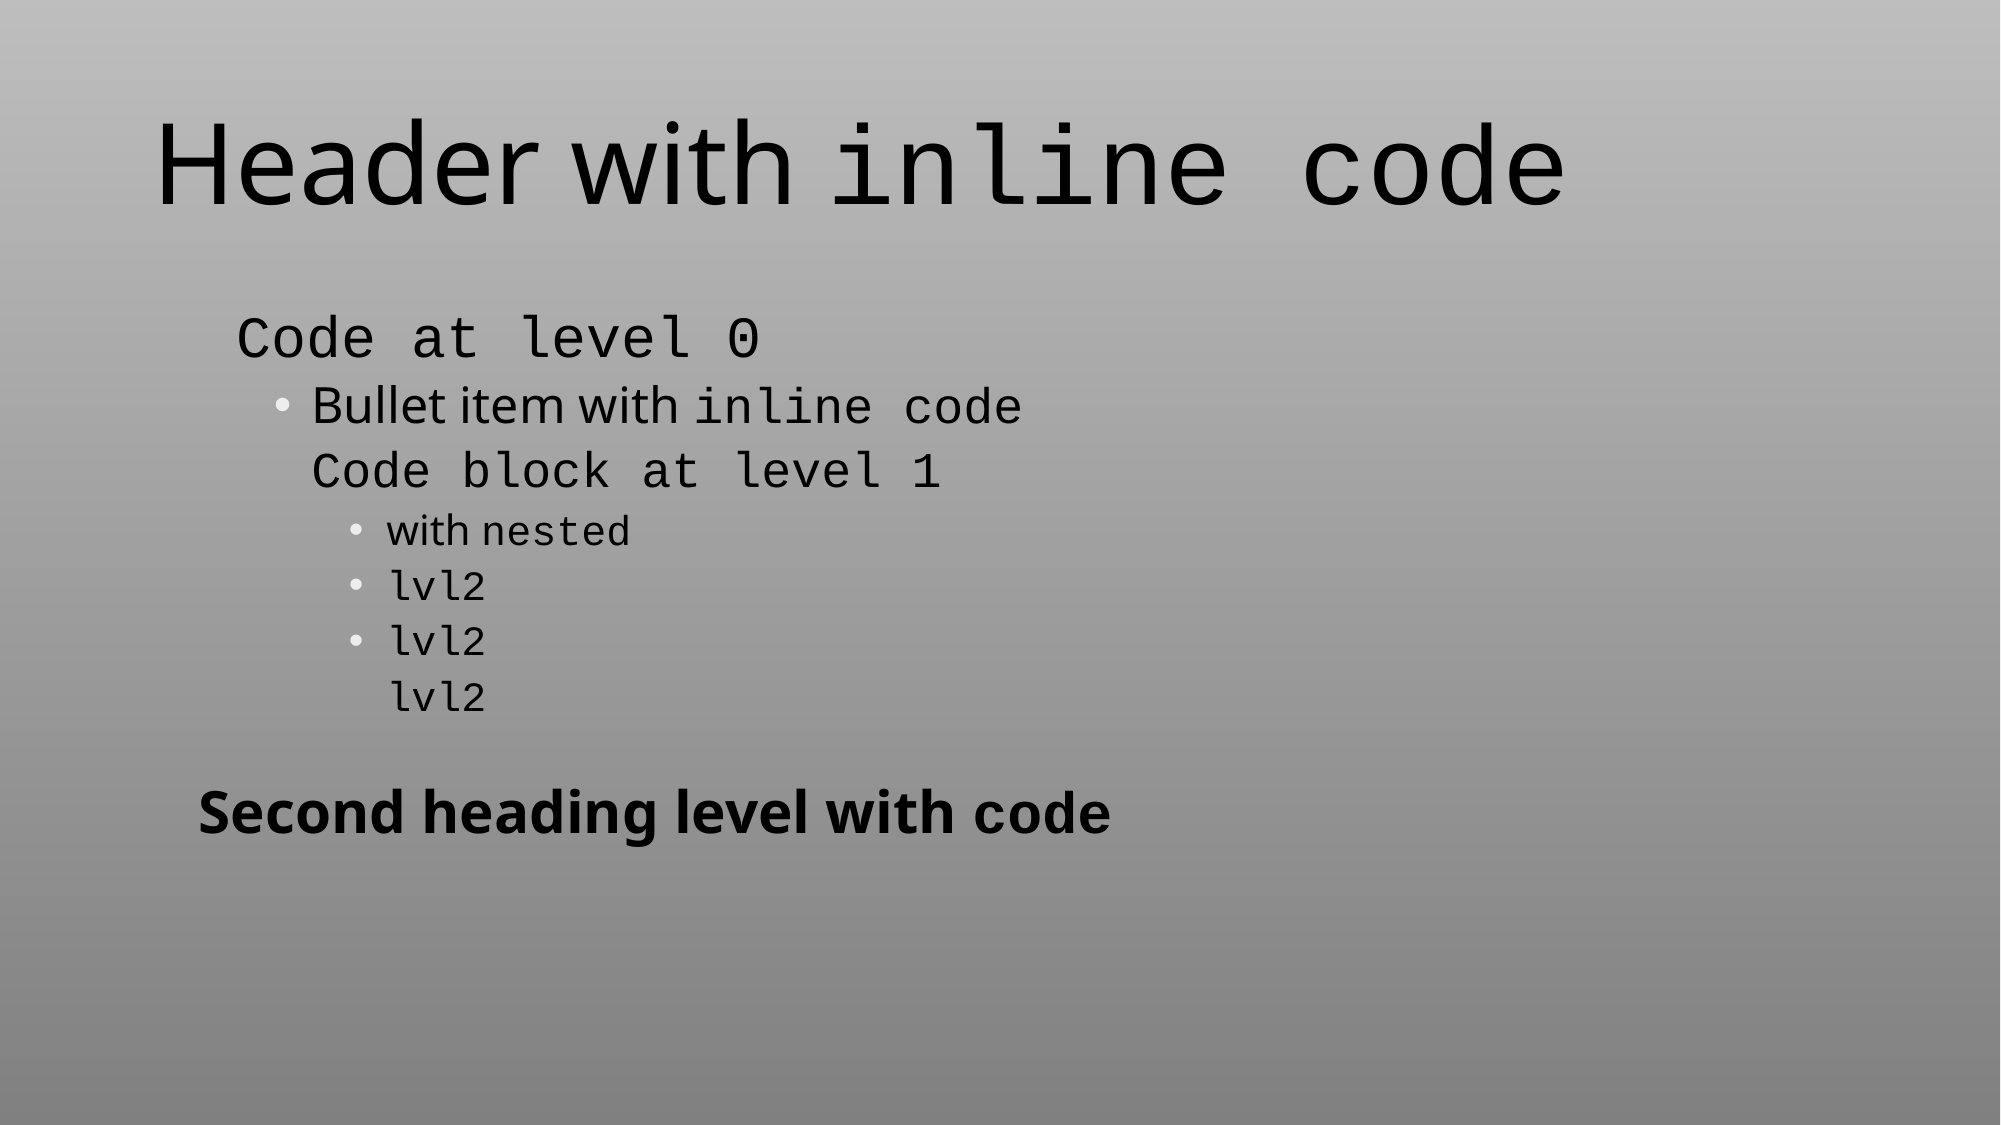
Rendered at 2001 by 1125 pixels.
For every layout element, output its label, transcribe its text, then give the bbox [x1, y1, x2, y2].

picture [0, 0, 2001, 1125]
list Code at level 0 Bullet item with inline code Code block at level 1 with nested lvl2 lvl2 lvl2 Second heading level with code [183, 299, 1863, 1014]
title Header with inline code [137, 59, 1863, 278]
